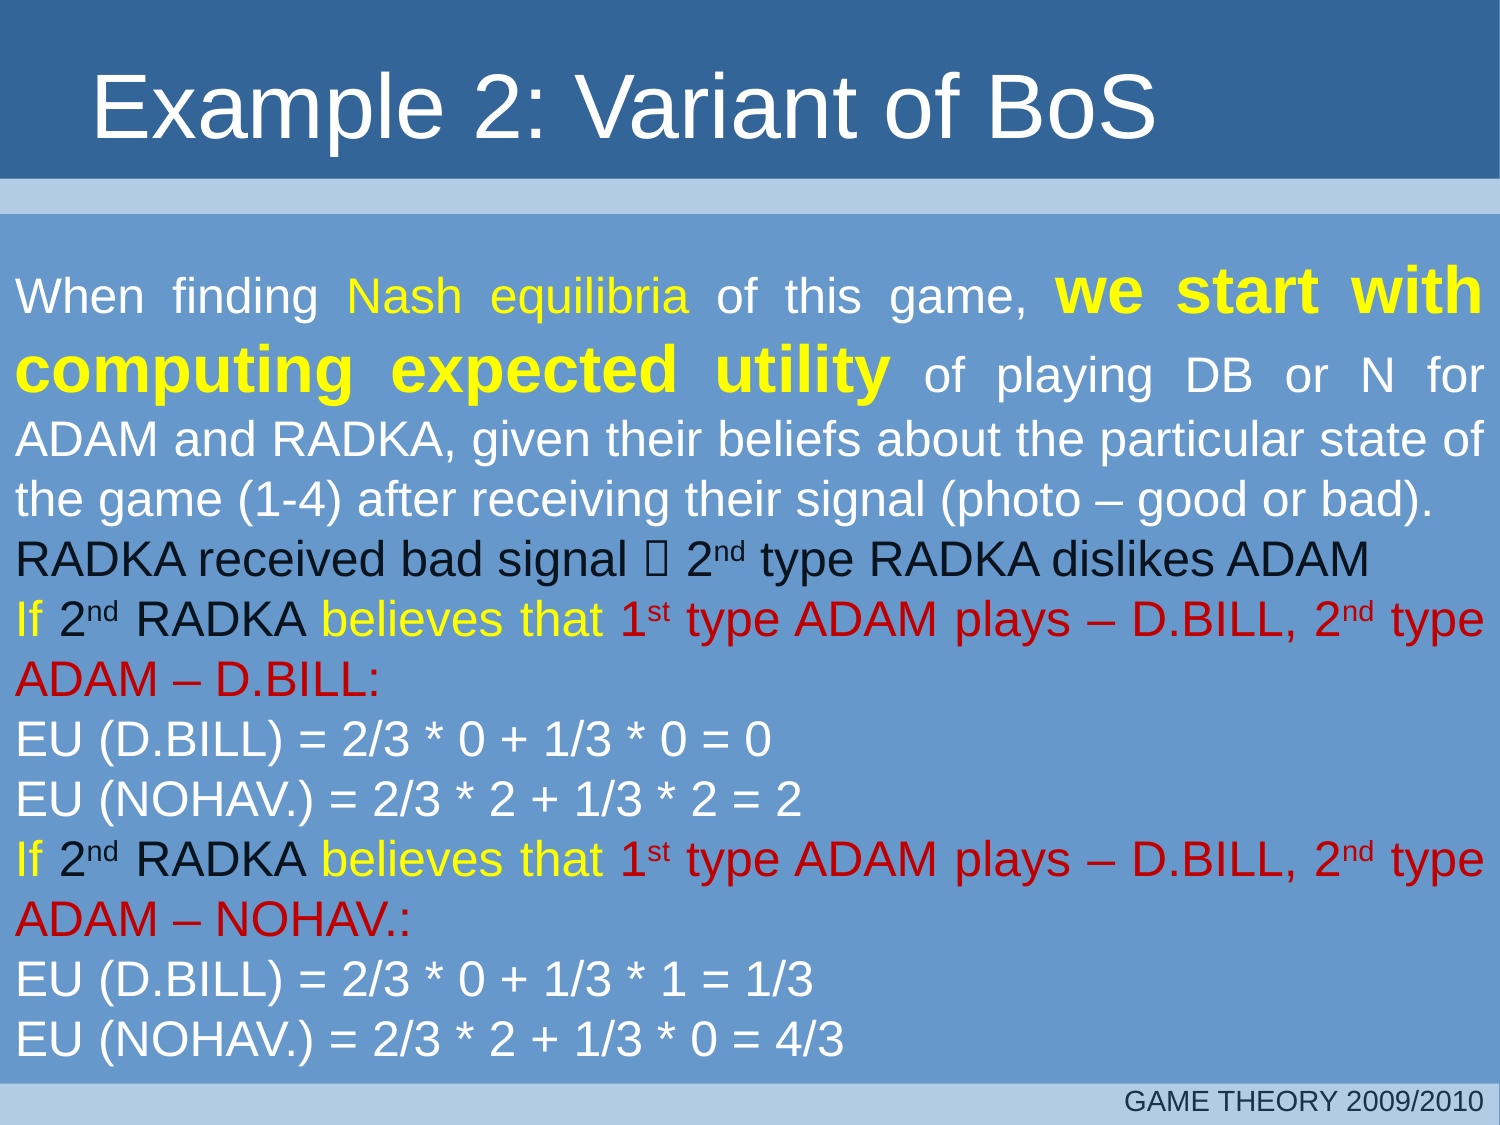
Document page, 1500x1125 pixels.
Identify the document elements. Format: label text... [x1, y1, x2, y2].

title Example 2: Variant of BoS [74, 42, 1436, 162]
text_box When finding Nash equilibria of this game, we start with computing expected utility of playing DB or N for ADAM and RADKA, given their beliefs about the particular state of the game (1-4) after receiving their signal (photo – good or bad). RADKA received bad signal  2nd type RADKA dislikes ADAM If 2nd RADKA believes that 1st type ADAM plays – D.BILL, 2nd type ADAM – D.BILL: EU (D.BILL) = 2/3 * 0 + 1/3 * 0 = 0 EU (NOHAV.) = 2/3 * 2 + 1/3 * 2 = 2 If 2nd RADKA believes that 1st type ADAM plays – D.BILL, 2nd type ADAM – NOHAV.: EU (D.BILL) = 2/3 * 0 + 1/3 * 1 = 1/3 EU (NOHAV.) = 2/3 * 2 + 1/3 * 0 = 4/3 [0, 238, 1500, 1125]
